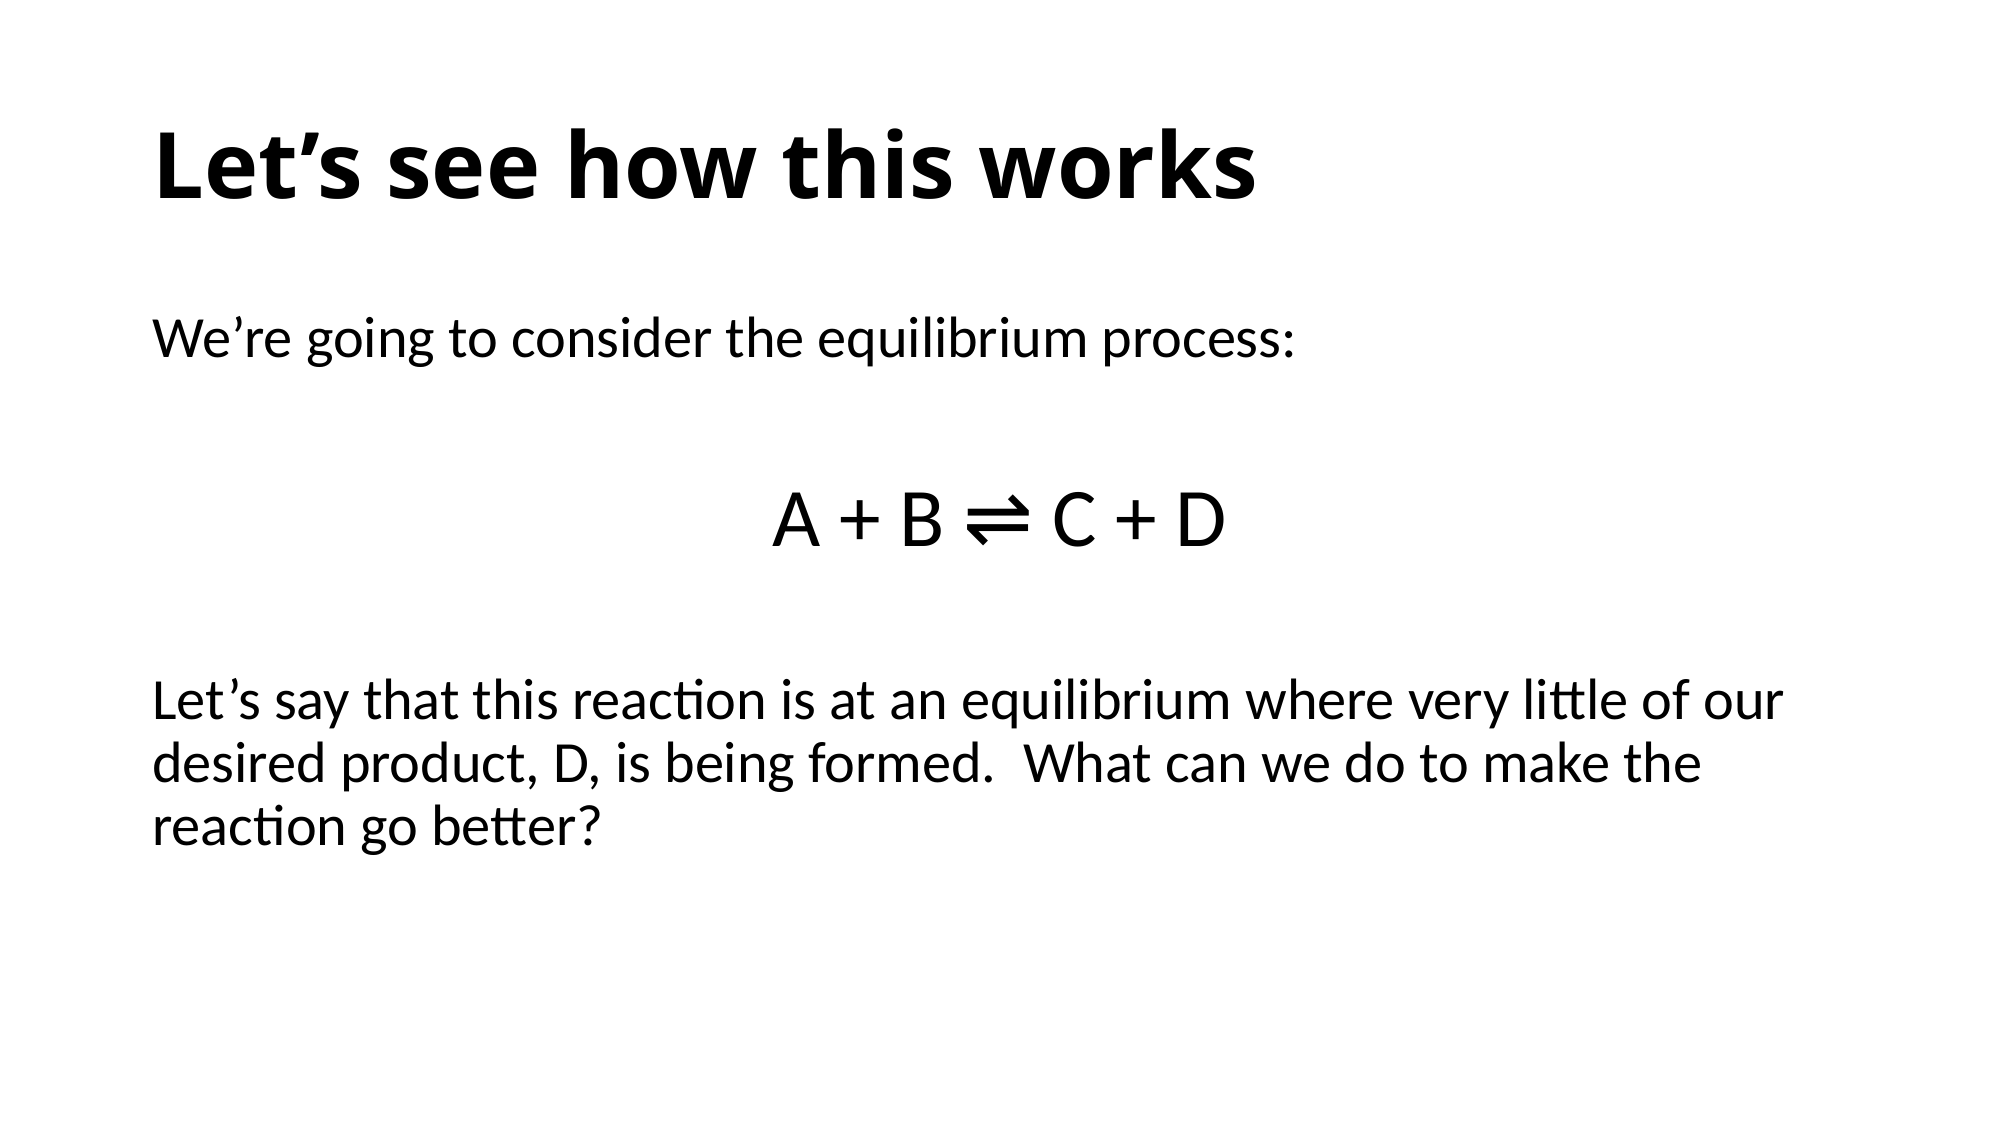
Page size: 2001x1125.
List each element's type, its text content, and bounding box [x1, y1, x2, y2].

title Let’s see how this works [137, 59, 1863, 278]
list We’re going to consider the equilibrium process: A + B ⇌ C + D Let’s say that this reaction is at an equilibrium where very little of our desired product, D, is being formed. What can we do to make the reaction go better? [137, 299, 1863, 1014]
